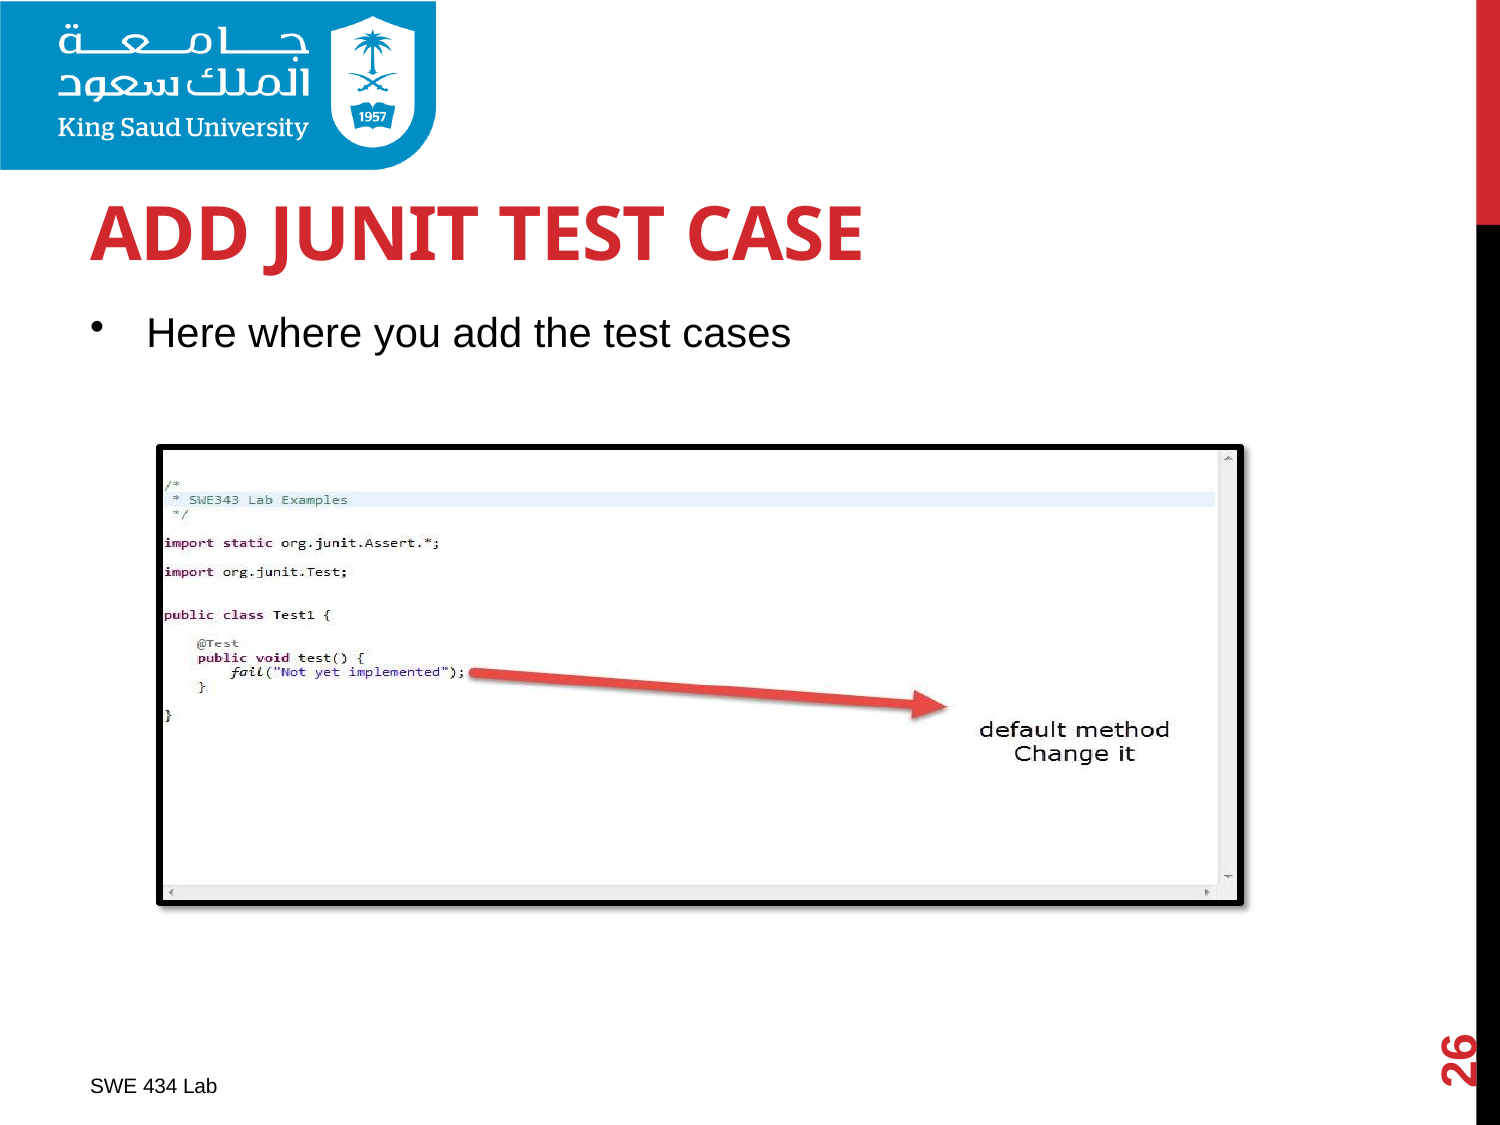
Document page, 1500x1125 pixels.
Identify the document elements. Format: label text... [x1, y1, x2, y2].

text_box [0, 0, 438, 175]
text_box 26 [1433, 1030, 1489, 1091]
title ADD JUNIT TEST CASE [75, 184, 1425, 373]
text_box [159, 446, 1241, 904]
footer SWE 434 Lab [87, 1074, 220, 1125]
text_box Here where you add the test cases [87, 306, 792, 407]
text_box [152, 439, 1257, 919]
